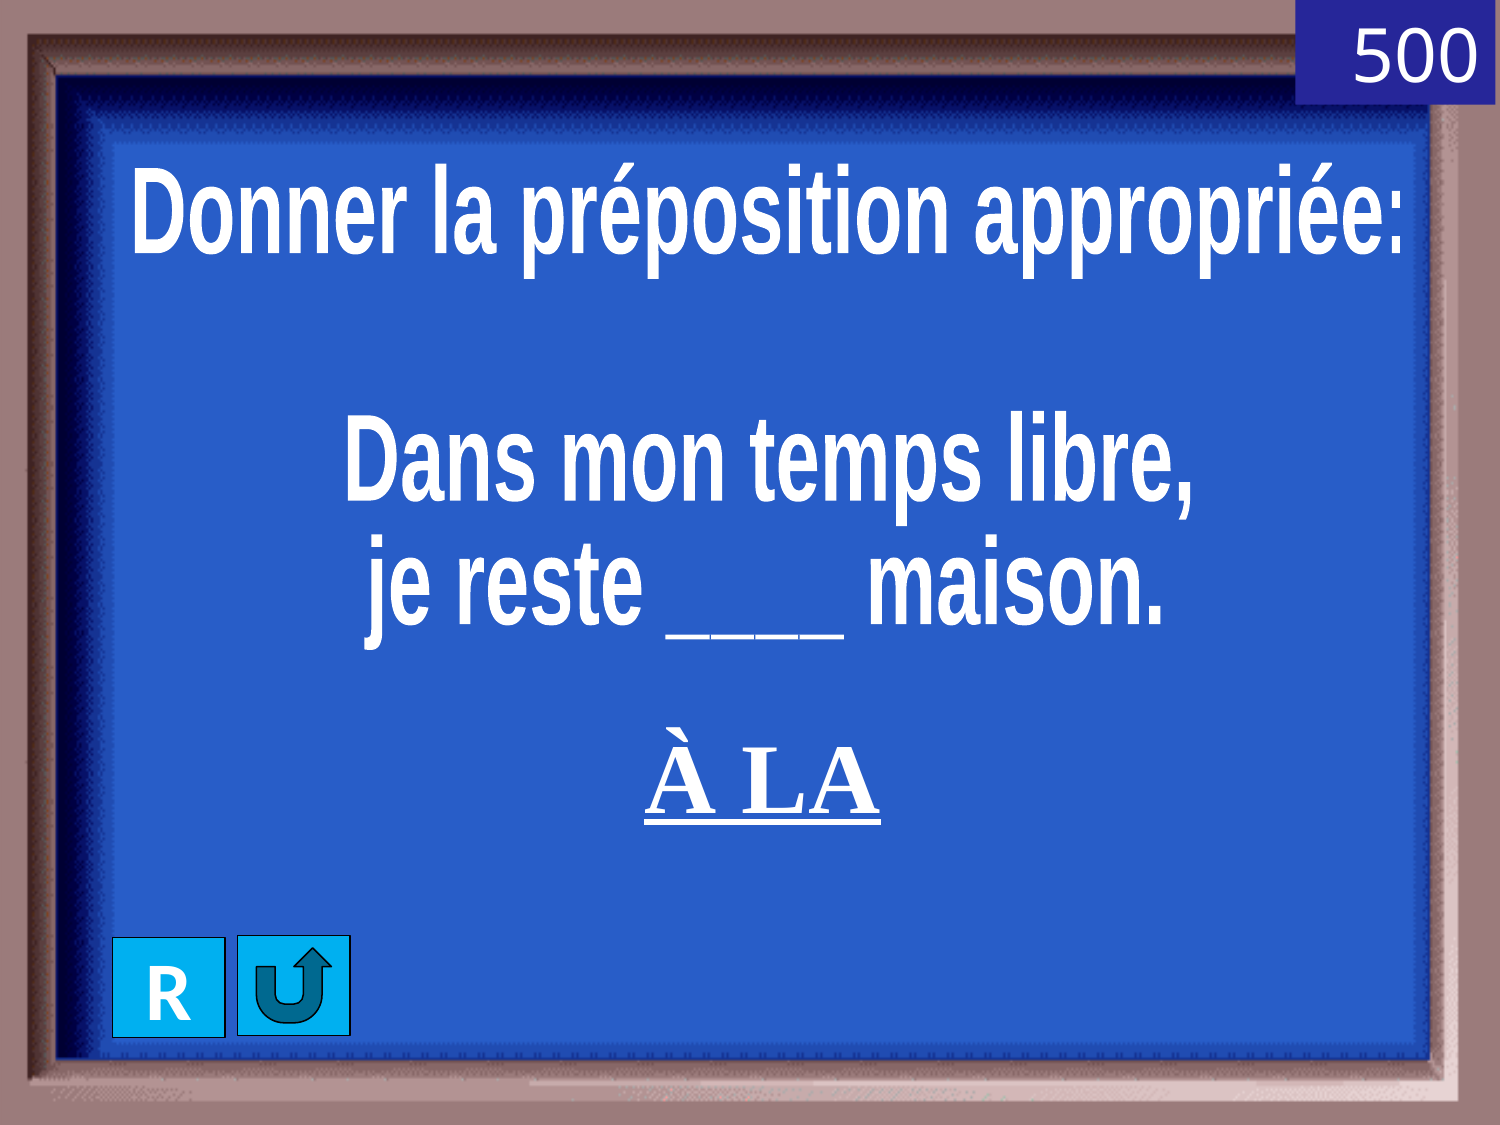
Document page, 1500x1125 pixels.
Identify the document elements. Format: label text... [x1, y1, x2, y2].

text_box [237, 935, 351, 1036]
picture [0, 0, 1500, 1125]
text_box À LA [112, 706, 1413, 842]
text_box R [112, 937, 226, 1038]
text_box 500 [1295, 0, 1496, 105]
